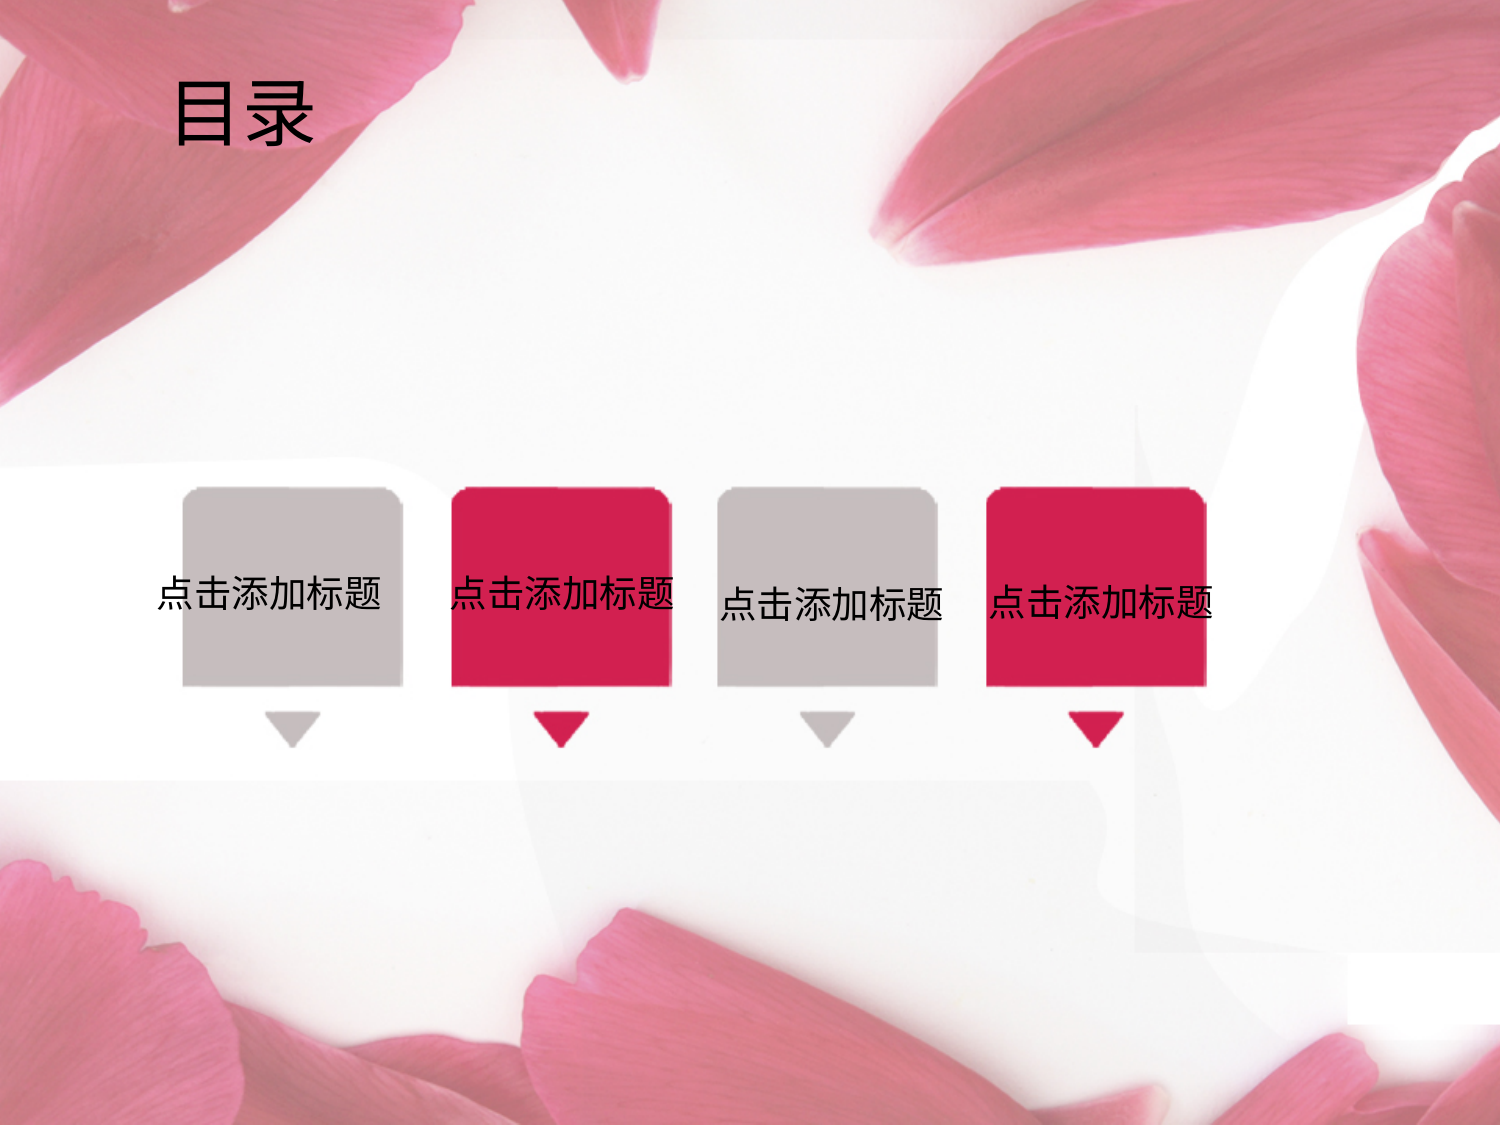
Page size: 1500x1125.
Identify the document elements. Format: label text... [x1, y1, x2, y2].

text_box 点击添加标题 [141, 562, 397, 623]
text_box 点击添加标题 [434, 562, 690, 623]
text_box 目录 [152, 58, 340, 164]
text_box 点击添加标题 [704, 574, 960, 634]
picture [0, 0, 1500, 1125]
text_box 点击添加标题 [973, 572, 1229, 632]
